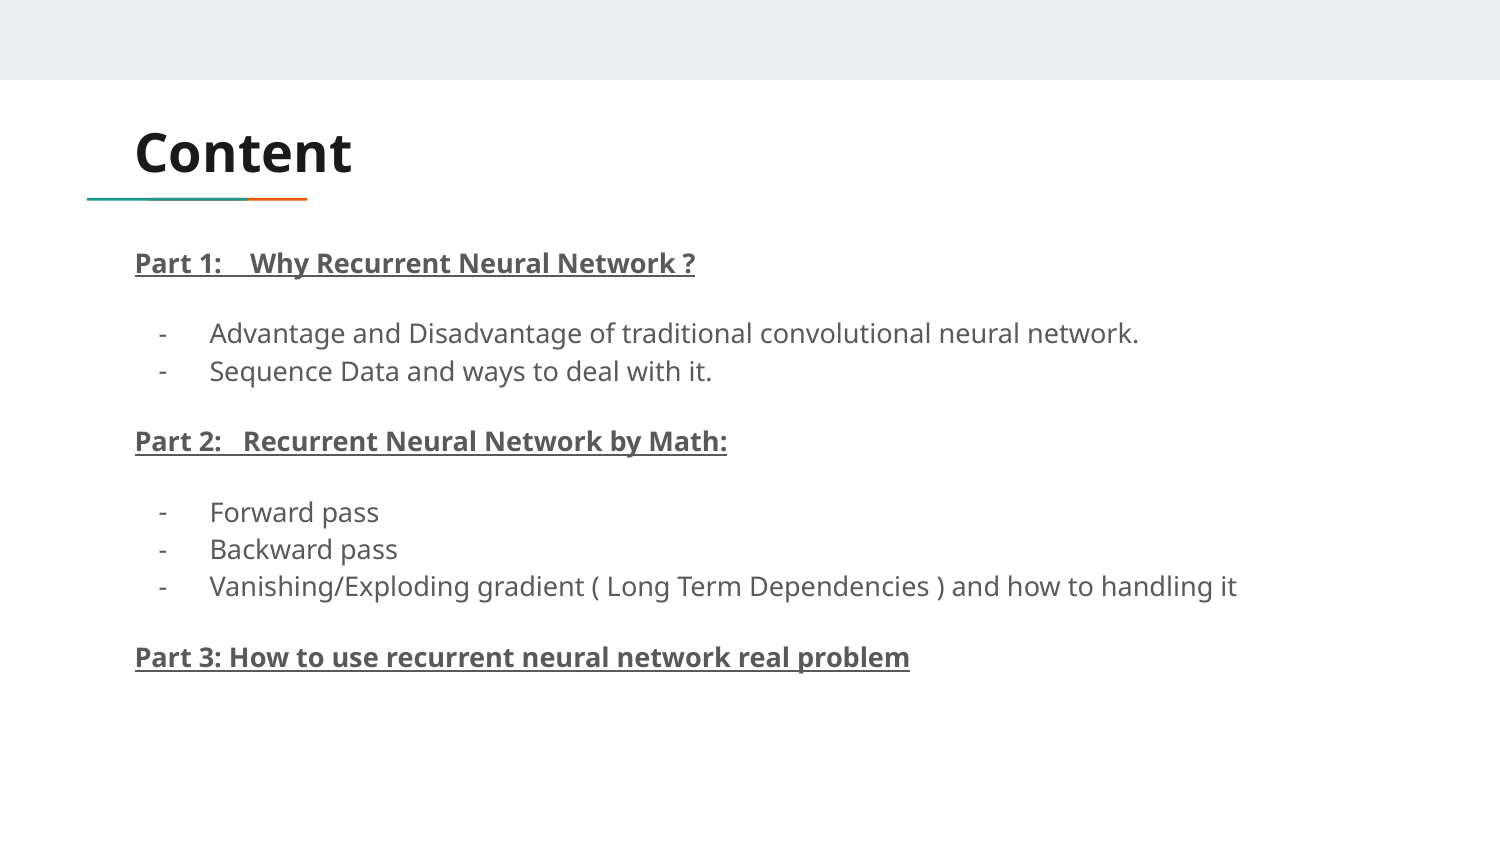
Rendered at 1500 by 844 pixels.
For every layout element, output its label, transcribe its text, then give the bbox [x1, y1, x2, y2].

list Part 1: Why Recurrent Neural Network ? Advantage and Disadvantage of traditional convolutional neural network. Sequence Data and ways to deal with it. Part 2: Recurrent Neural Network by Math: Forward pass Backward pass Vanishing/Exploding gradient ( Long Term Dependencies ) and how to handling it Part 3: How to use recurrent neural network real problem [119, 226, 1381, 712]
title Content [119, 103, 1381, 192]
